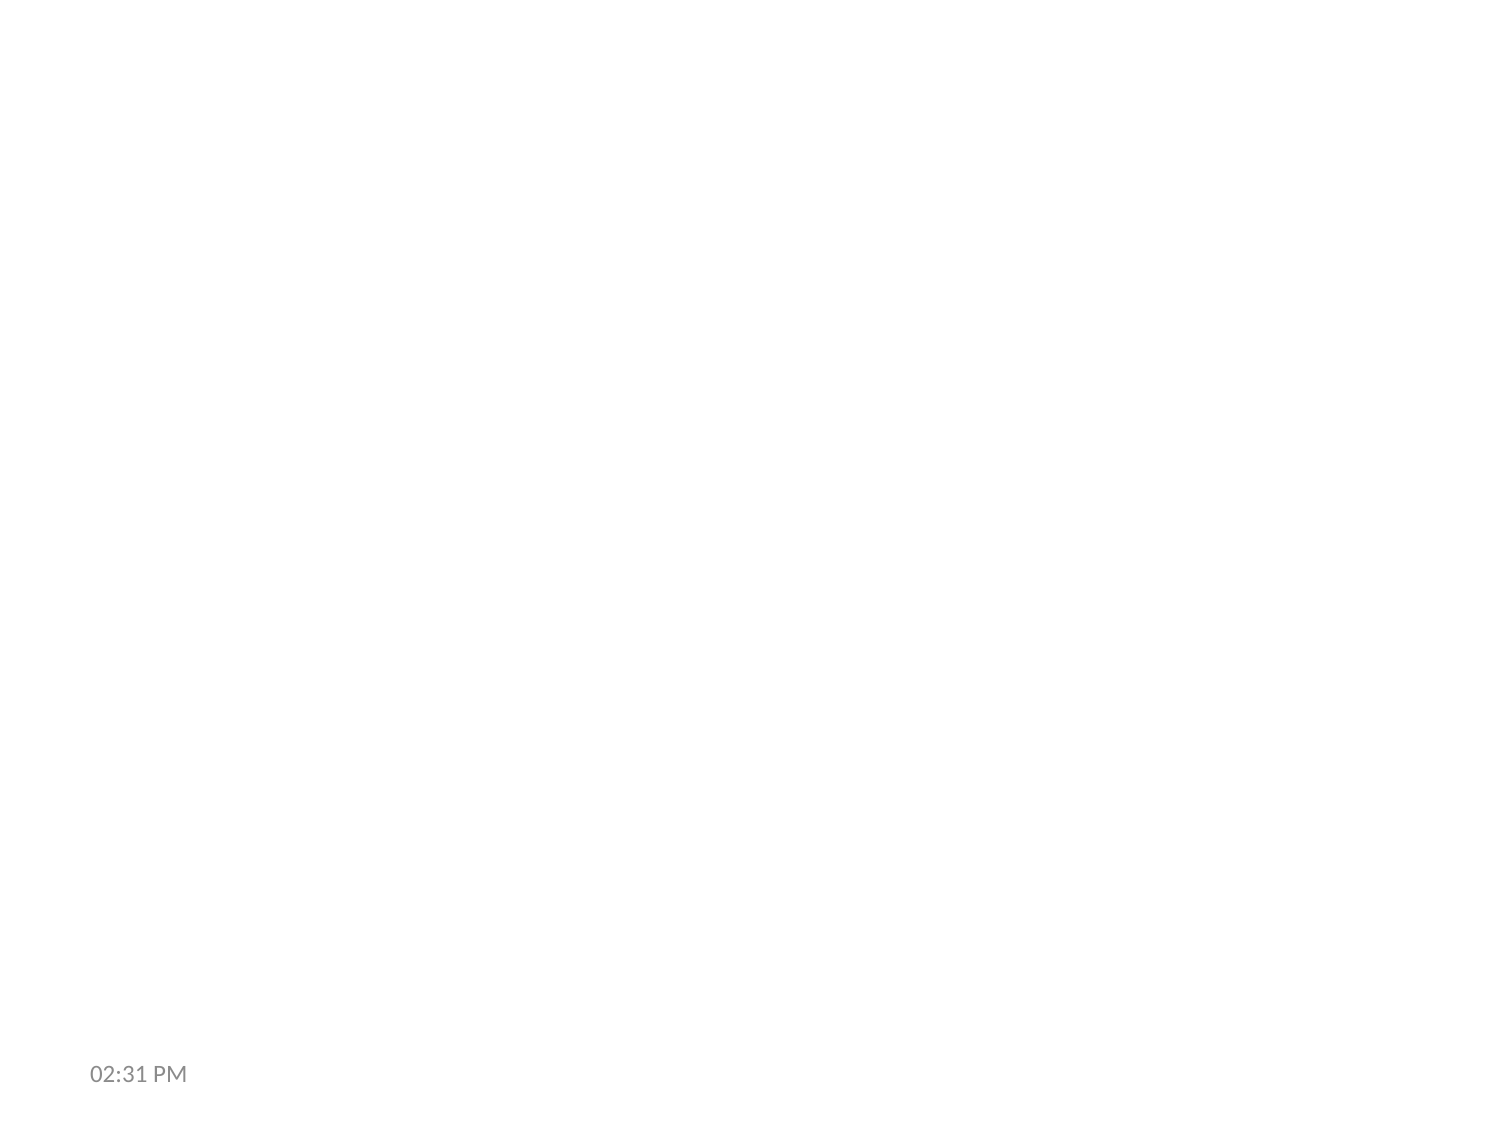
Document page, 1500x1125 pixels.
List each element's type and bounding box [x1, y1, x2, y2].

slide_number [75, 1042, 425, 1103]
